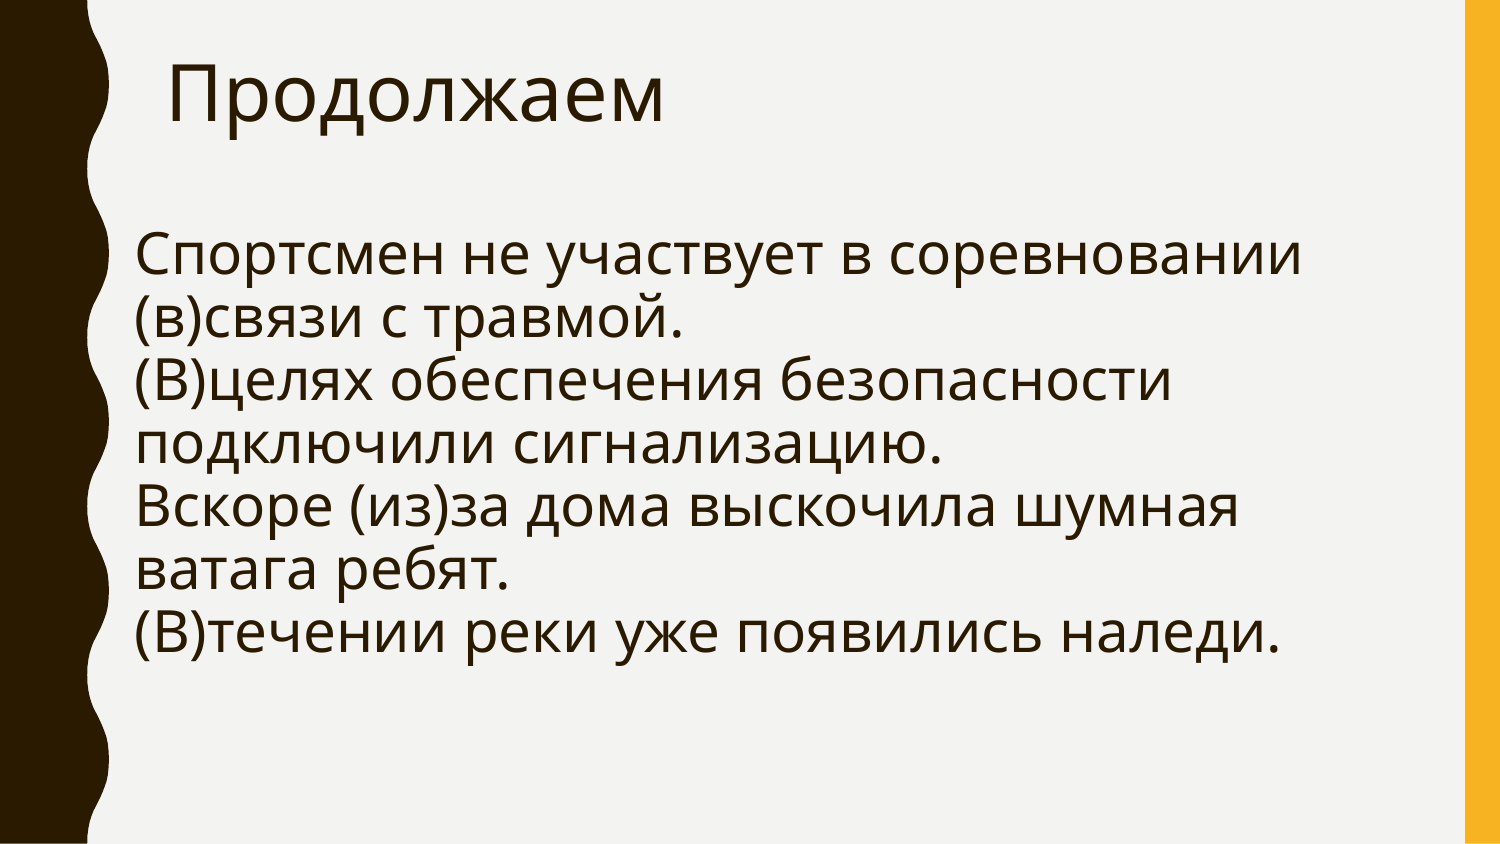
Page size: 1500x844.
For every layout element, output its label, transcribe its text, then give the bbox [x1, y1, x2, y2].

text_box Спортсмен не участвует в соревновании (в)связи с травмой. (В)целях обеспечения безопасности подключили сигнализацию. Вскоре (из)за дома выскочила шумная ватага ребят. (В)течении реки уже появились наледи. [119, 209, 1450, 691]
title Продолжаем [154, 47, 1407, 169]
